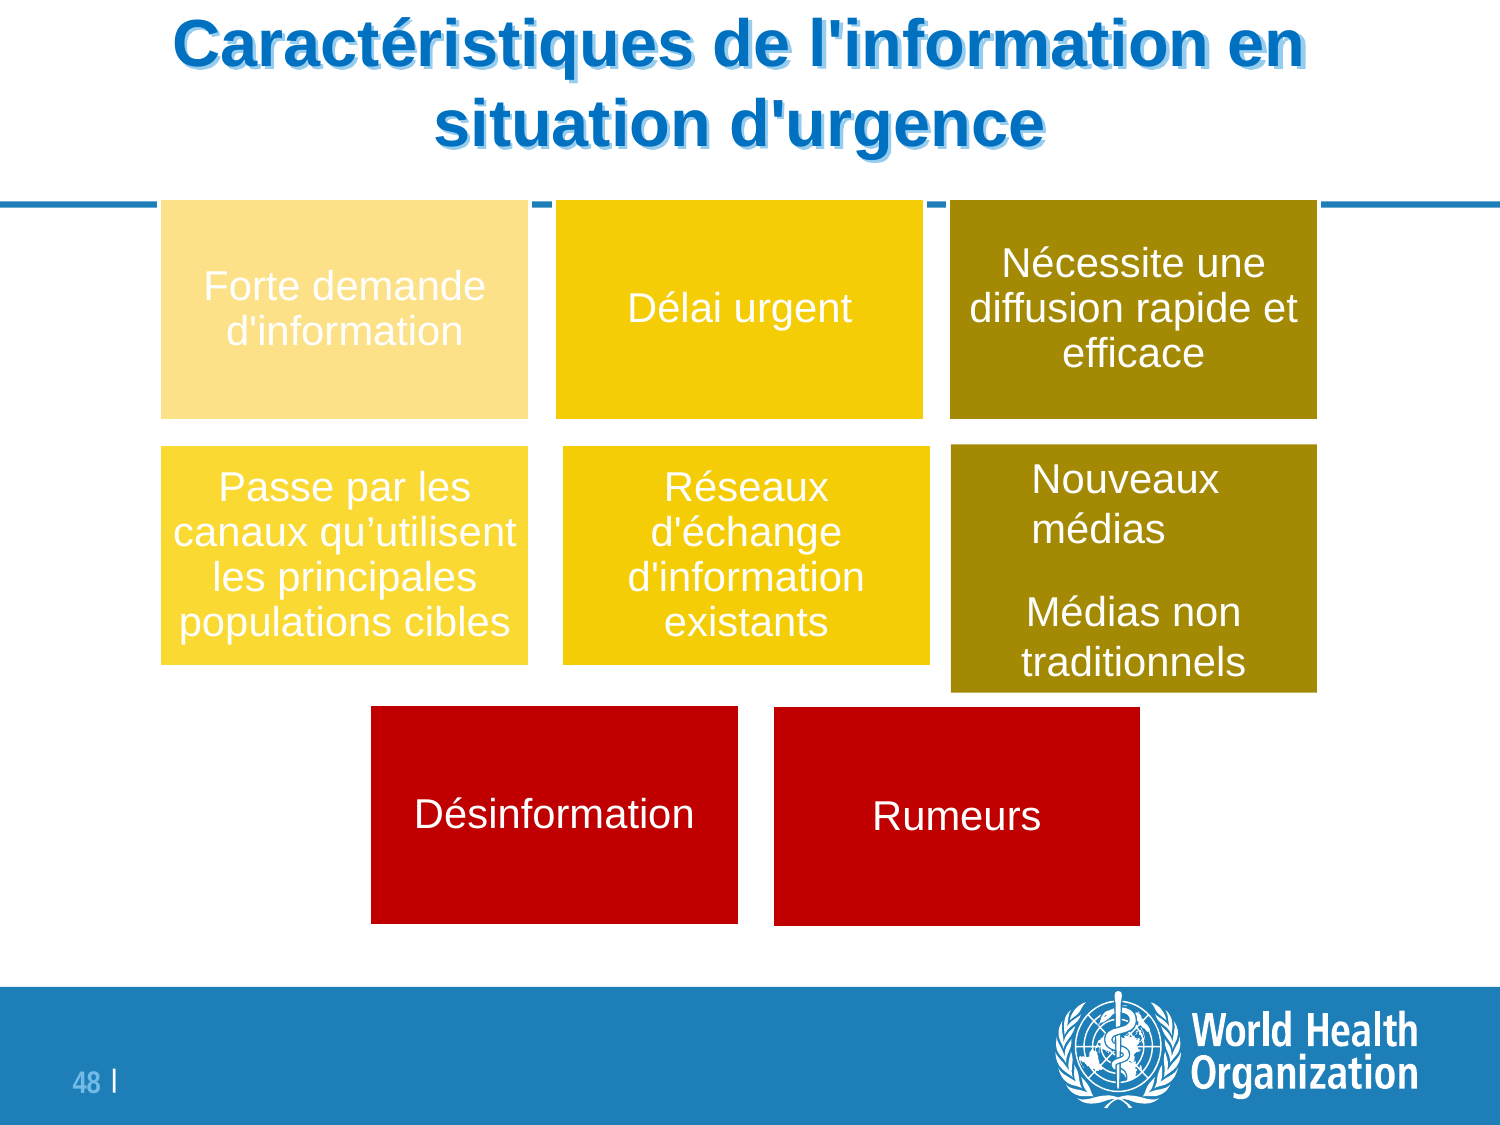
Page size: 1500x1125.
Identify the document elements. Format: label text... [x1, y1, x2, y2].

title Caractéristiques de l'information en situation d'urgence [64, 0, 1415, 188]
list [76, 197, 1427, 941]
